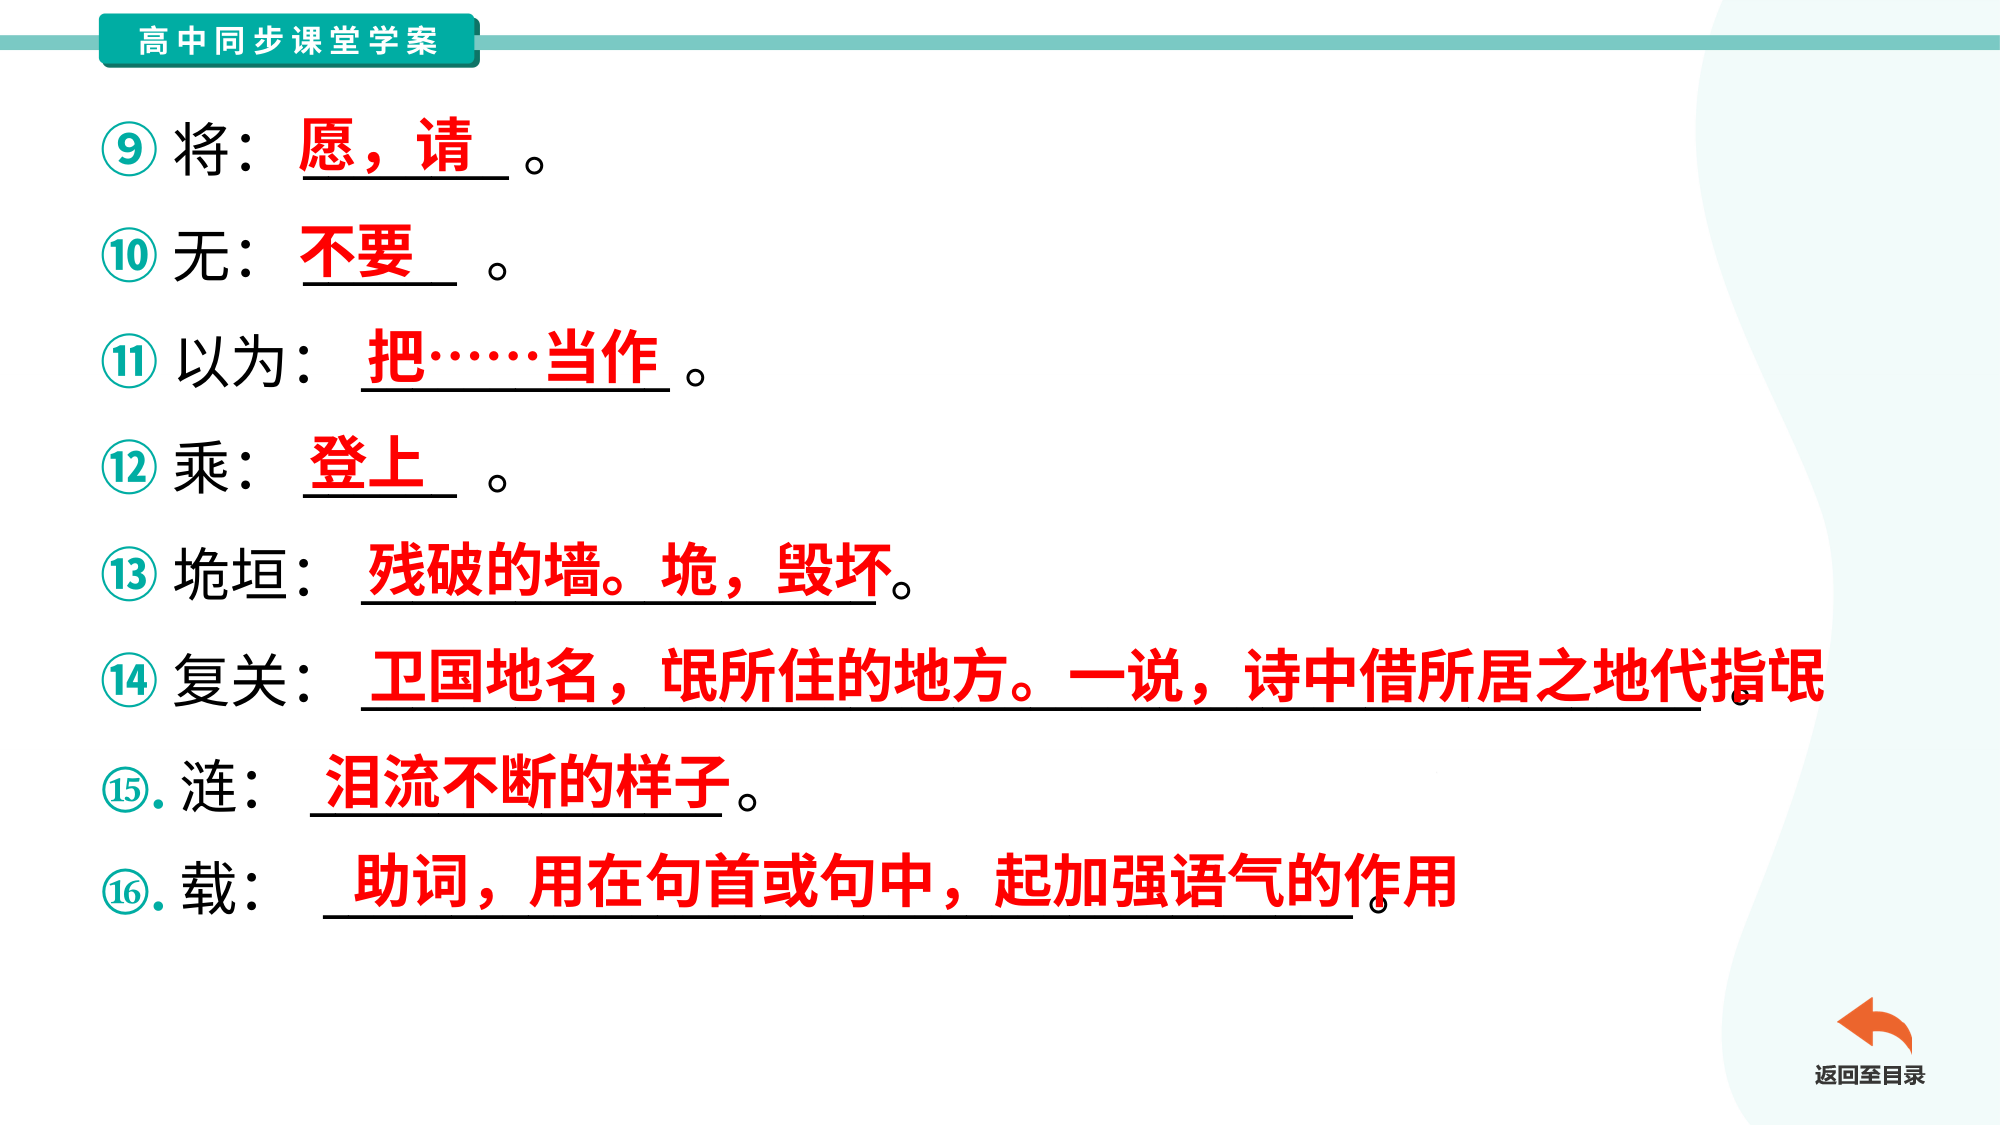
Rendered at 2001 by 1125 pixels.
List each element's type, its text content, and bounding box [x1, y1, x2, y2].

text_box 把……当作 [345, 283, 682, 378]
text_box ⑨将：________。 ⑩无：______ 。 ⑪以为：____________。 ⑫乘：______ 。 ⑬垝垣：____________________。 ⑭复关：____________________________________________________ 。 ⑮.涟：________________。 ⑯.载： ________________________________________。 [100, 76, 1899, 911]
text_box 助词，用在句首或句中，起加强语气的作用 [329, 811, 1485, 903]
text_box 愿，请 [277, 71, 496, 166]
text_box 不要 [277, 177, 437, 272]
picture [0, 0, 2000, 1125]
text_box 登上 [287, 390, 448, 485]
text_box 卫国地名，氓所住的地方。一说，诗中借所居之地代指氓 [343, 602, 1852, 697]
text_box 残破的墙。垝，毁坏 [345, 496, 916, 591]
text_box 泪流不断的样子 [302, 709, 755, 803]
